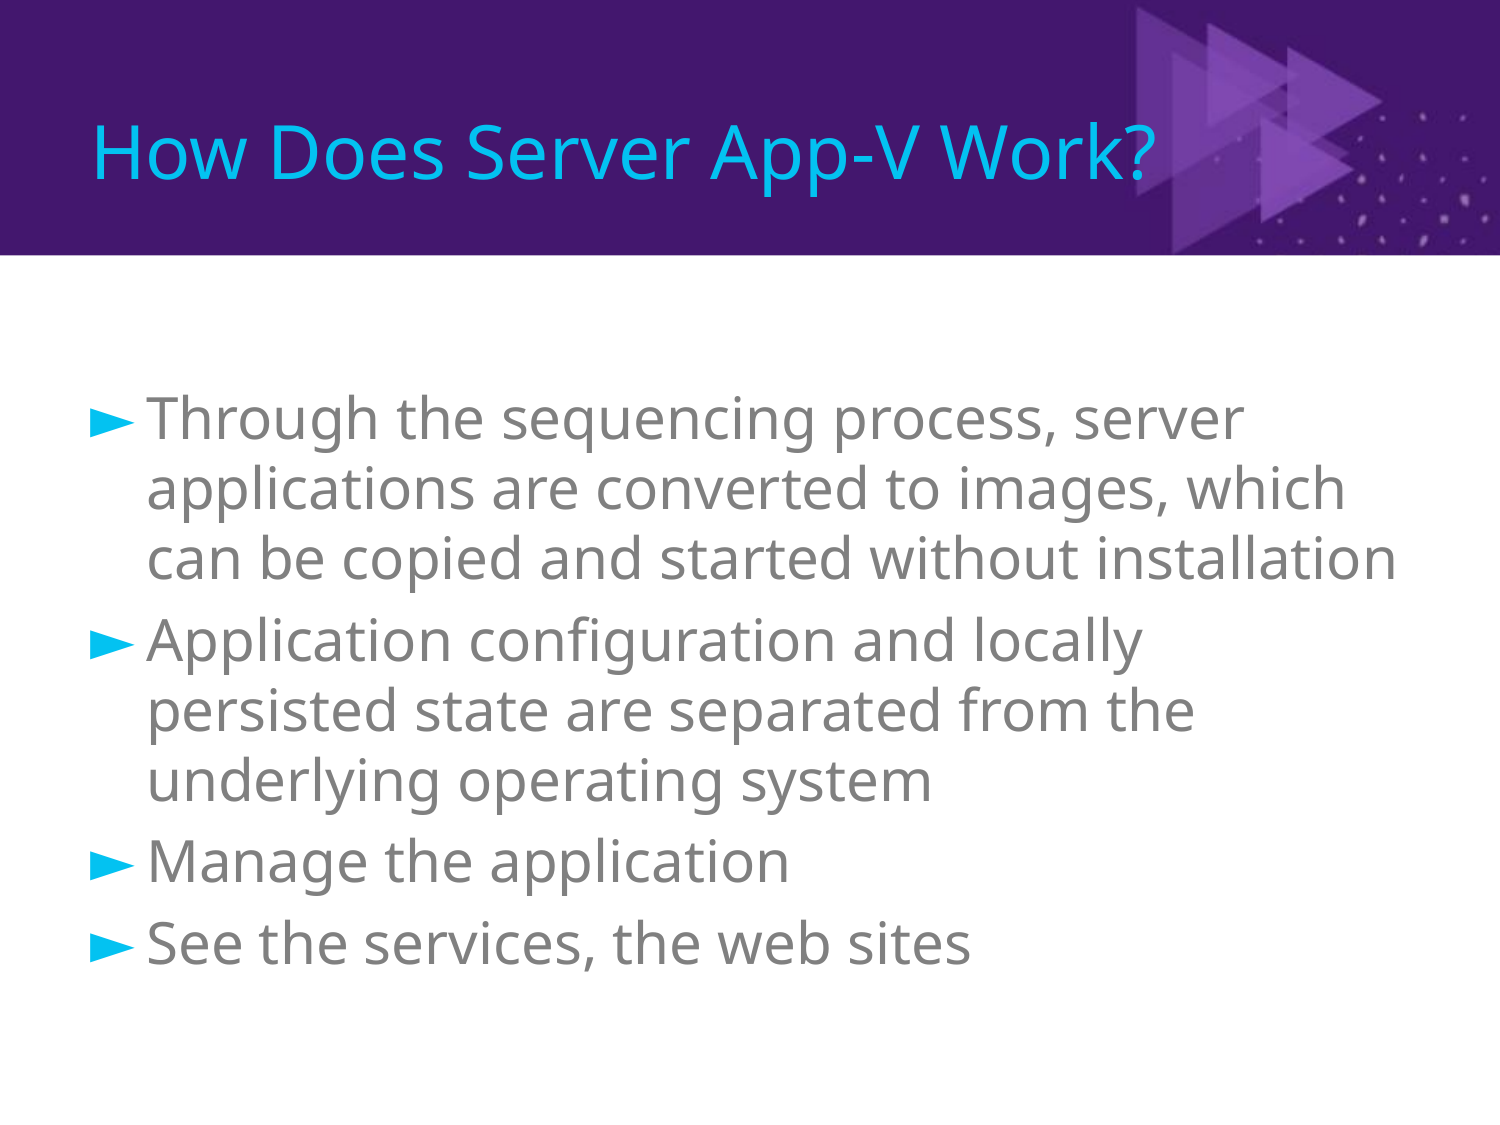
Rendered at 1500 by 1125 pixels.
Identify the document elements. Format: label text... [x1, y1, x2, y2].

list Through the sequencing process, server applications are converted to images, which can be copied and started without installation Application configuration and locally persisted state are separated from the underlying operating system Manage the application See the services, the web sites [75, 373, 1425, 1005]
picture [0, 0, 1500, 255]
title How Does Server App-V Work? [75, 56, 1425, 244]
